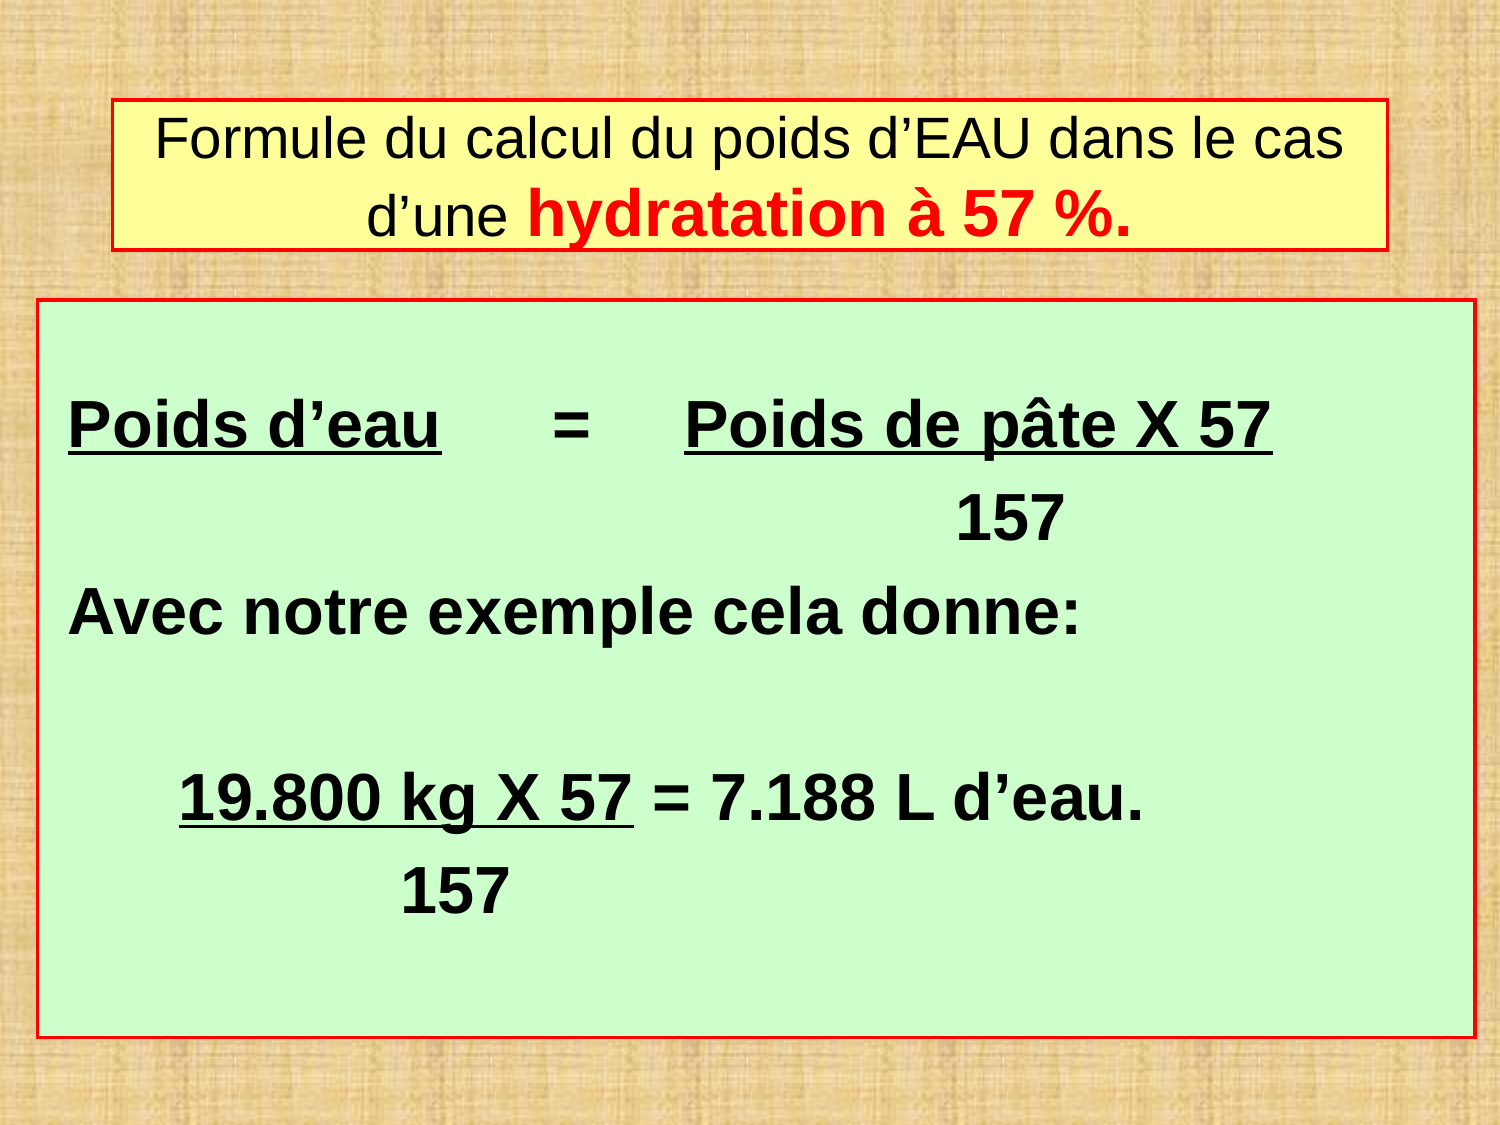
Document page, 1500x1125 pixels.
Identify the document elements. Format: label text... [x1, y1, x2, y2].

picture [0, 0, 1500, 1125]
title Formule du calcul du poids d’EAU dans le cas d’une hydratation à 57 %. [112, 99, 1388, 250]
list Poids d’eau = Poids de pâte X 57 157 Avec notre exemple cela donne: 19.800 kg X 57 = 7.188 L d’eau. 157 [37, 299, 1475, 1038]
